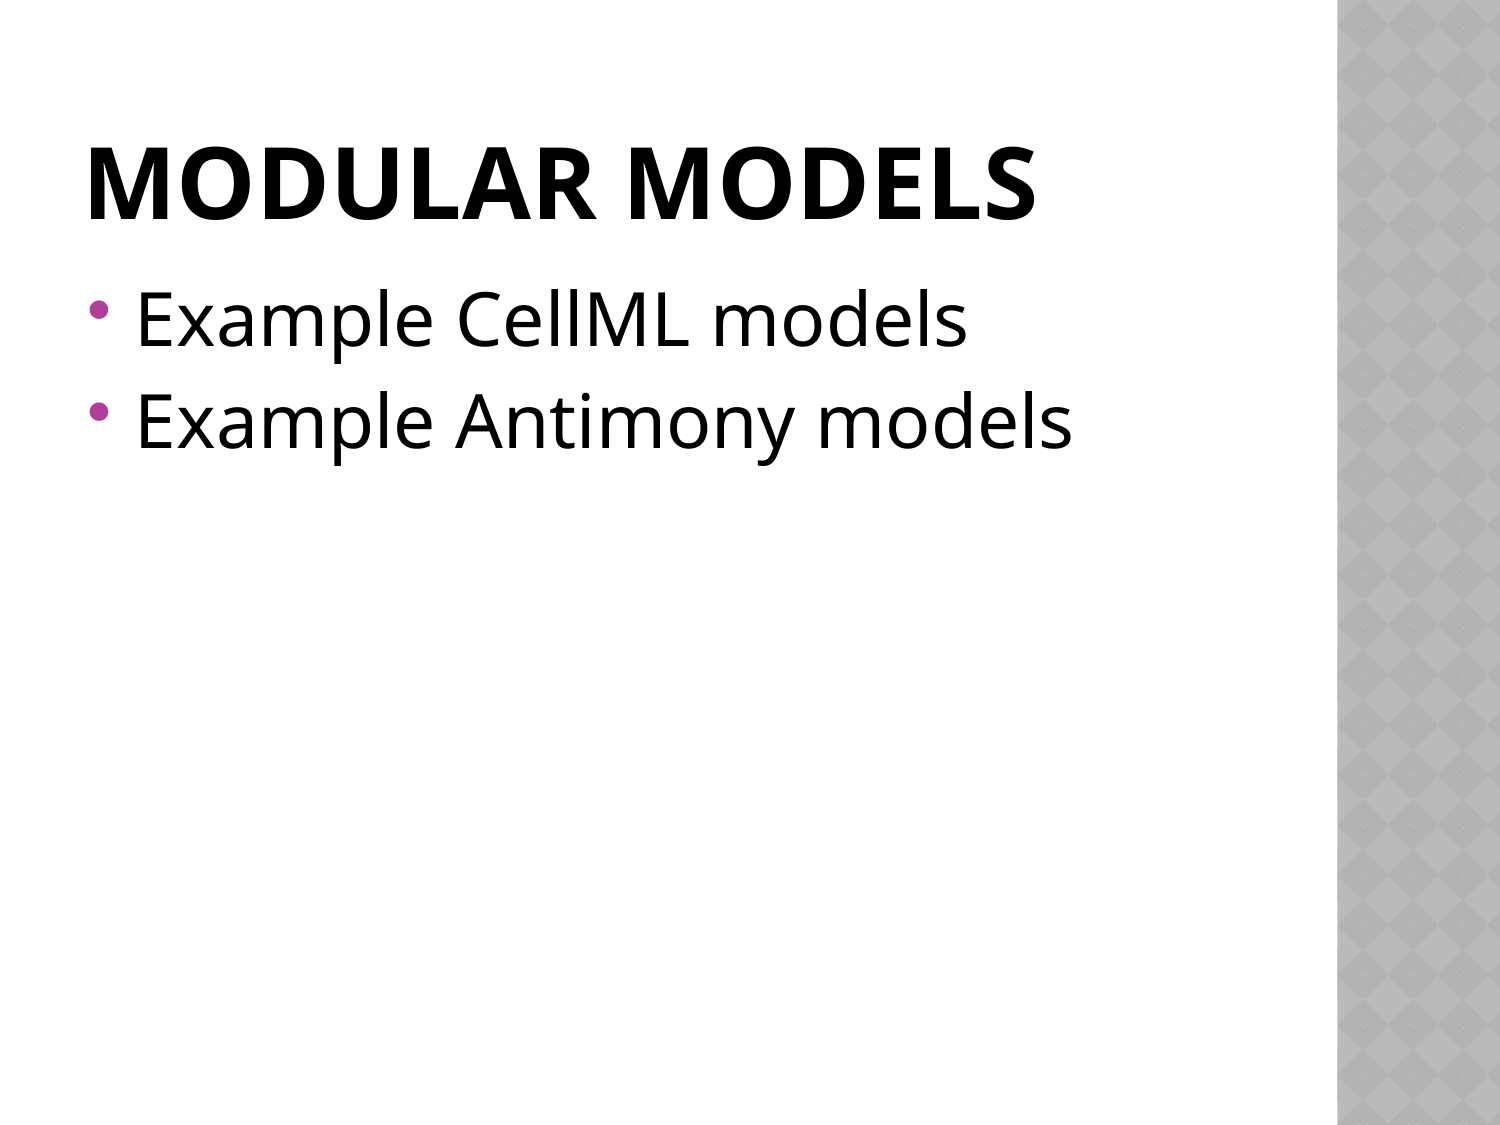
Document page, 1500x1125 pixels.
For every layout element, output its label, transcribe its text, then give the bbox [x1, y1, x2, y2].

title Modular Models [75, 52, 1263, 240]
list Example CellML models Example Antimony models [75, 264, 1263, 1059]
